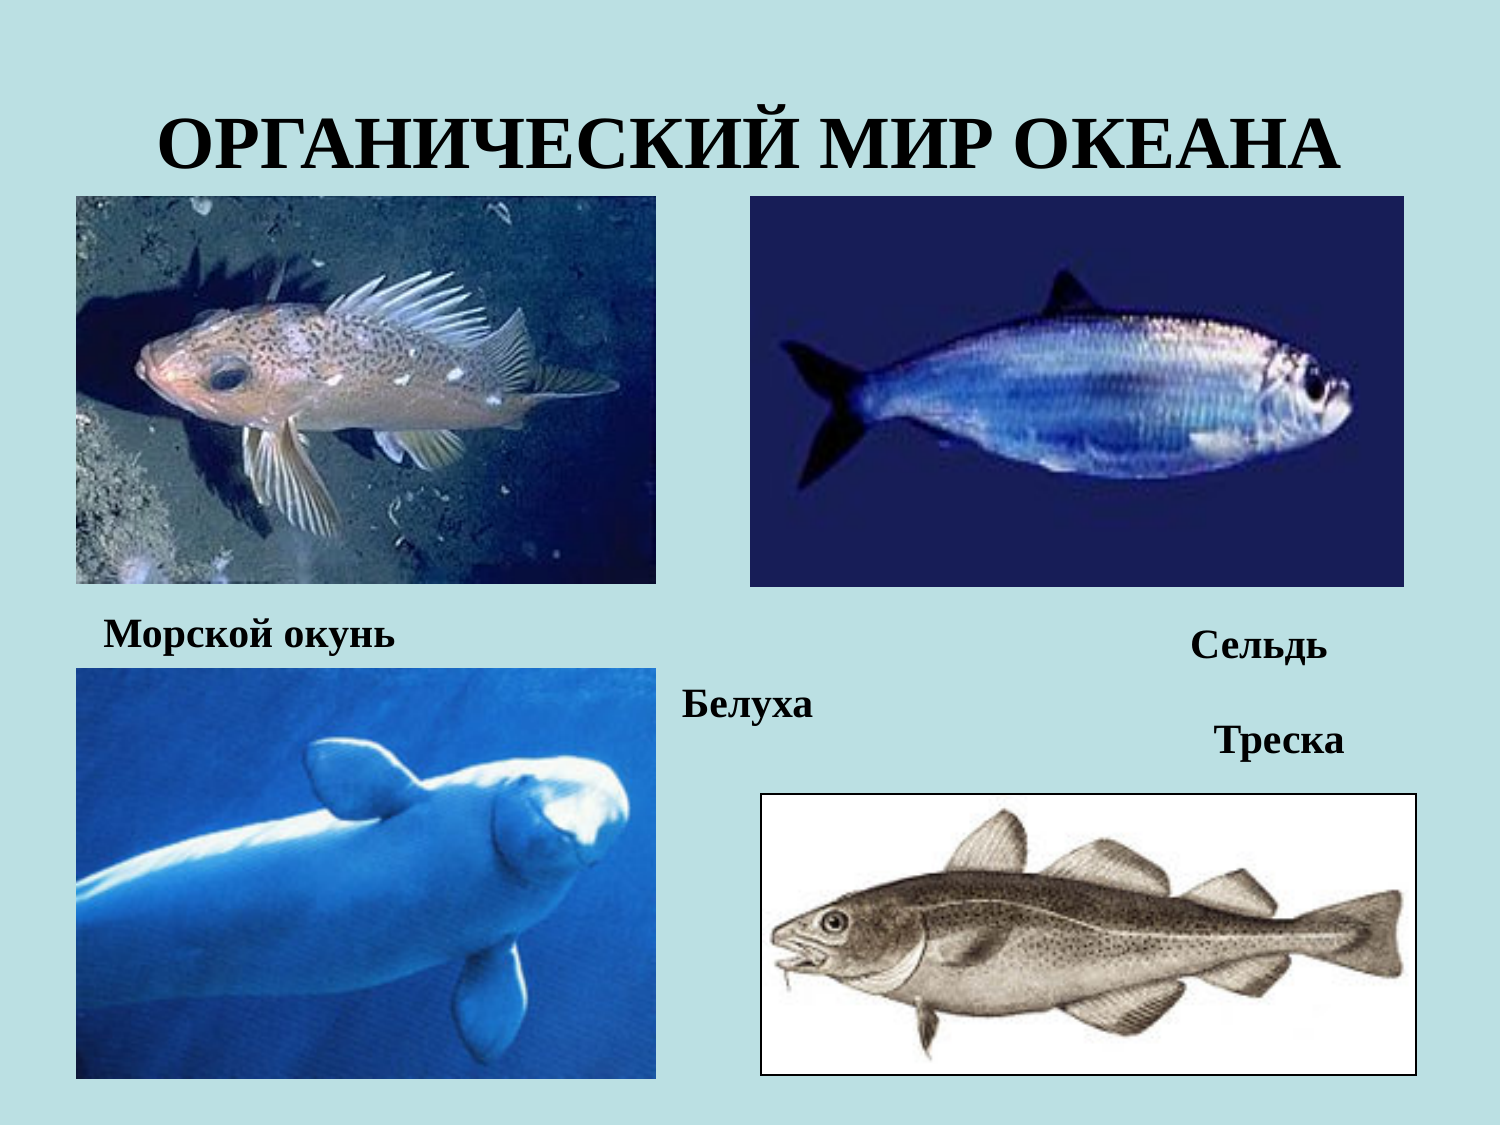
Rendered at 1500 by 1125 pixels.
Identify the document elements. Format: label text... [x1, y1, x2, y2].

text_box Треска [1198, 704, 1465, 769]
picture [749, 196, 1404, 587]
text_box Белуха [667, 668, 963, 734]
picture [761, 794, 1416, 1075]
picture [76, 668, 656, 1079]
text_box Морской окунь [88, 597, 632, 663]
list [76, 196, 656, 584]
text_box Сельдь [1175, 609, 1471, 675]
title ОРГАНИЧЕСКИЙ МИР ОКЕАНА [74, 44, 1426, 233]
